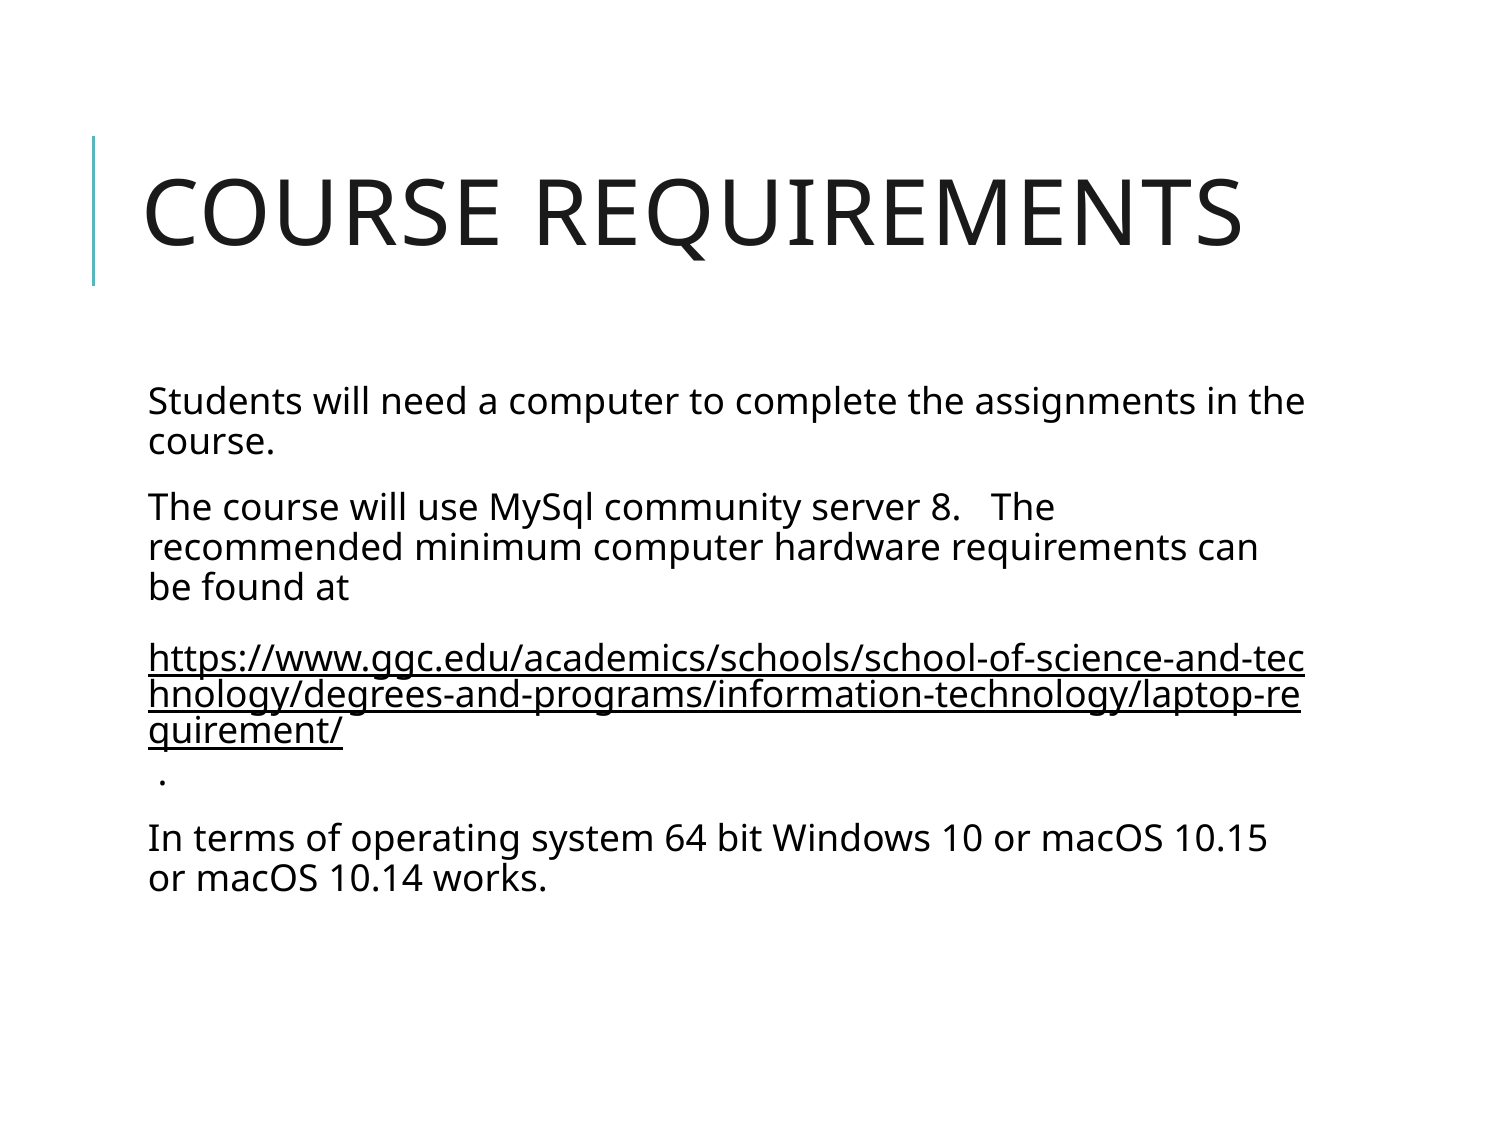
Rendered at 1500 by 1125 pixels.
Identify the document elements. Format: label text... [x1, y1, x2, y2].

list Students will need a computer to complete the assignments in the course. The course will use MySql community server 8. The recommended minimum computer hardware requirements can be found at https://www.ggc.edu/academics/schools/school-of-science-and-technology/degrees-and-programs/information-technology/laptop-requirement/ . In terms of operating system 64 bit Windows 10 or macOS 10.15 or macOS 10.14 works. [126, 375, 1322, 1035]
title Course Requirements [126, 96, 1322, 342]
